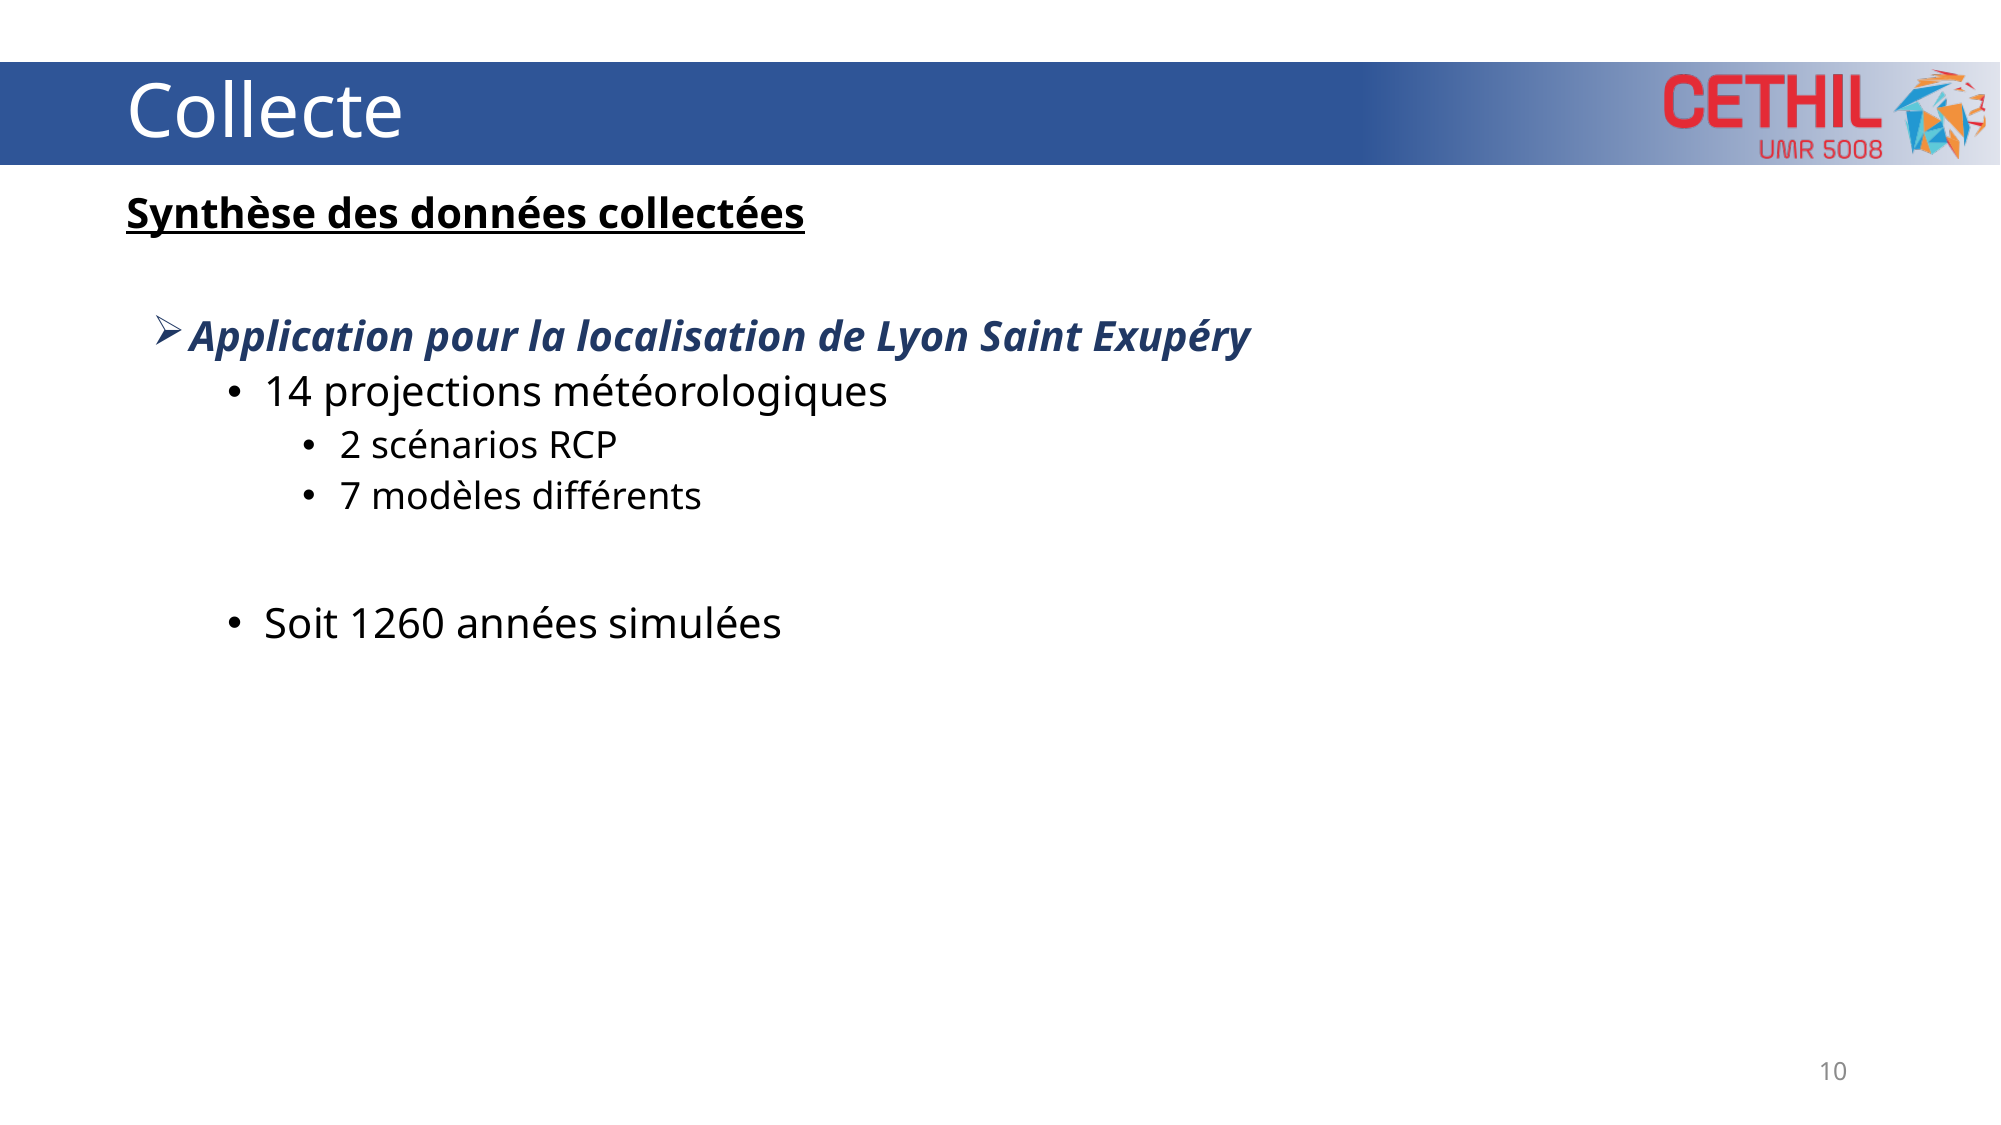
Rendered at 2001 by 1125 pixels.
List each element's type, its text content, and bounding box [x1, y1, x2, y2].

list Application pour la localisation de Lyon Saint Exupéry 14 projections météorologiques 2 scénarios RCP 7 modèles différents Soit 1260 années simulées [137, 307, 1863, 1014]
slide_number 10 [1412, 1042, 1863, 1103]
list Synthèse des données collectées [111, 184, 1935, 267]
title Collecte [111, 42, 1937, 185]
